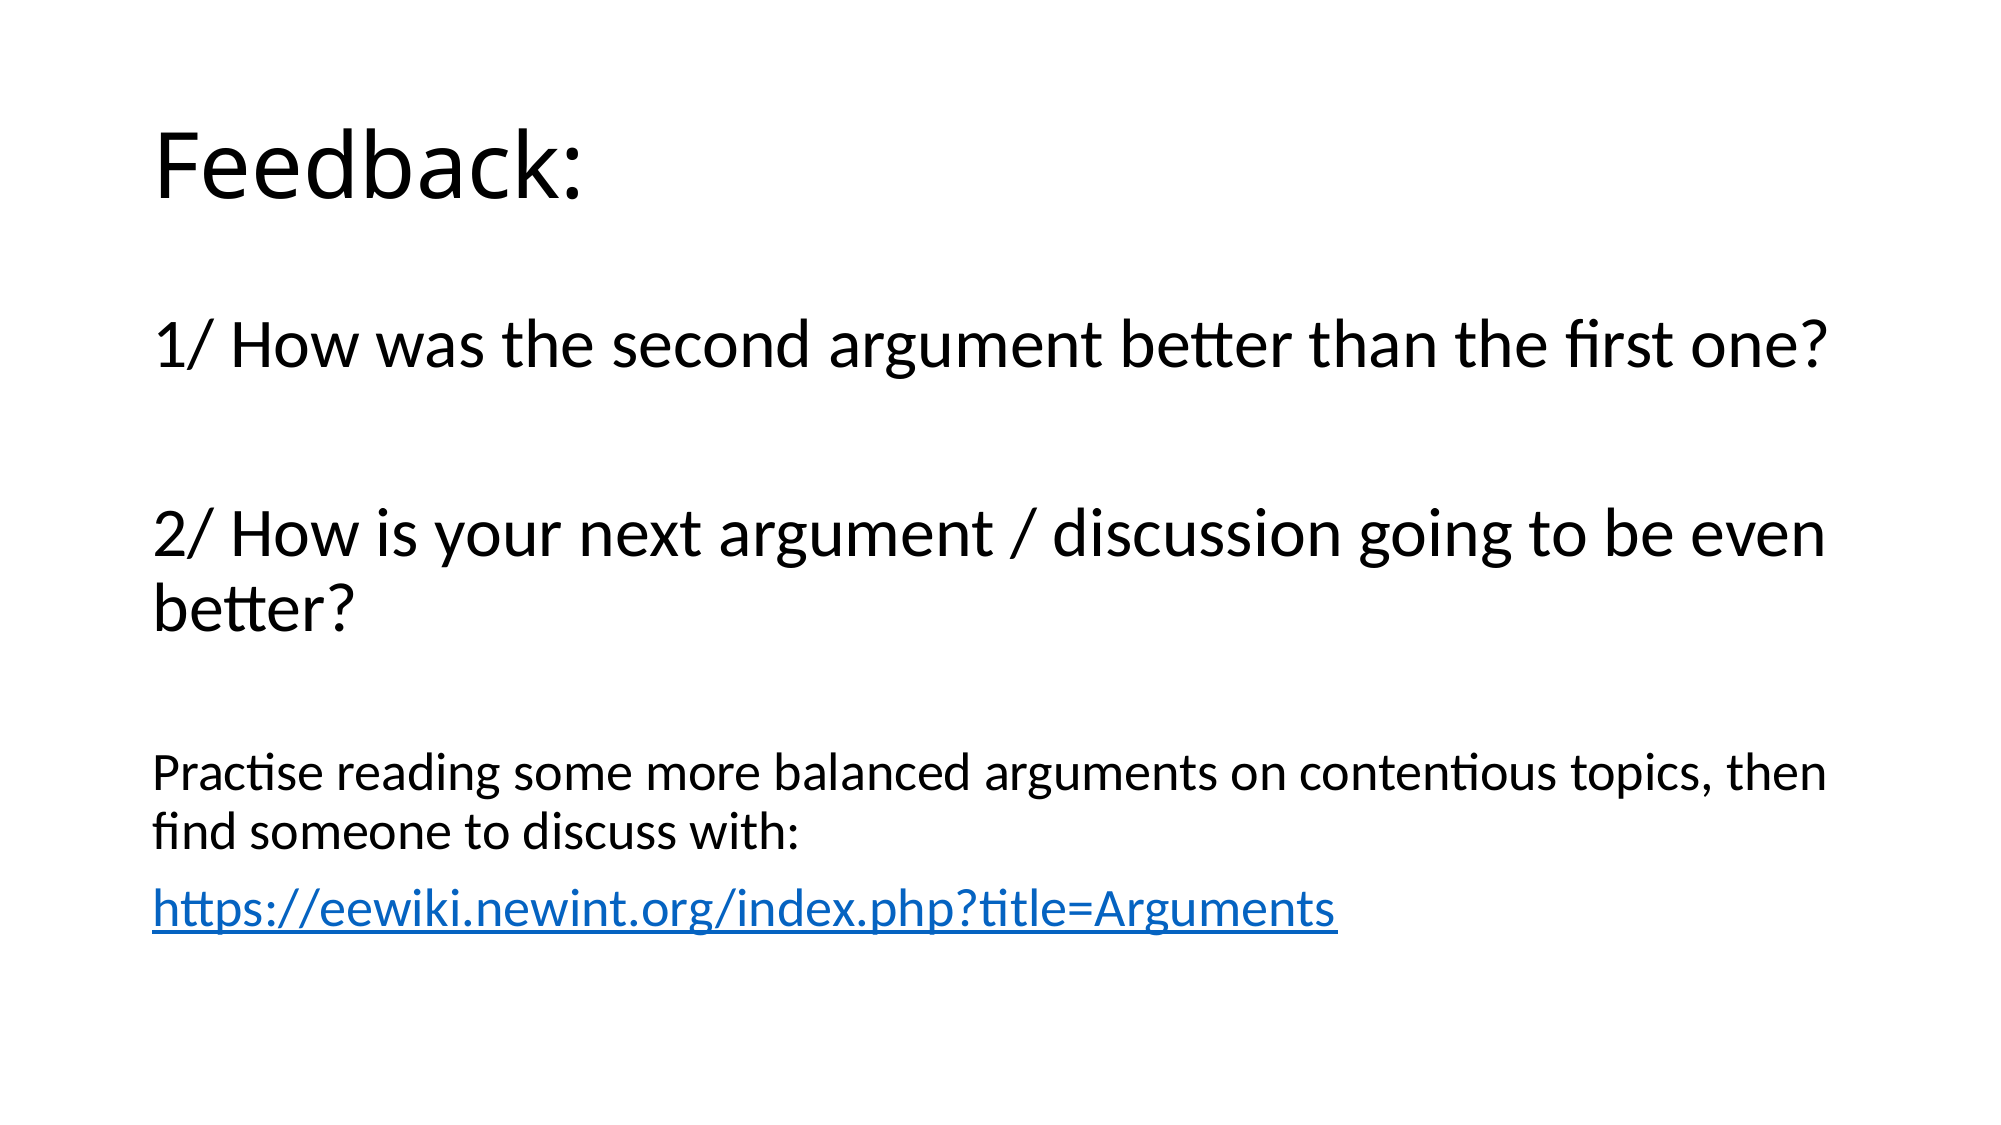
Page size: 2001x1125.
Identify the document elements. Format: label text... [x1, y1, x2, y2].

title Feedback: [137, 59, 1863, 278]
list 1/ How was the second argument better than the first one? 2/ How is your next argument / discussion going to be even better? Practise reading some more balanced arguments on contentious topics, then find someone to discuss with: https://eewiki.newint.org/index.php?title=Arguments [137, 299, 1863, 1014]
